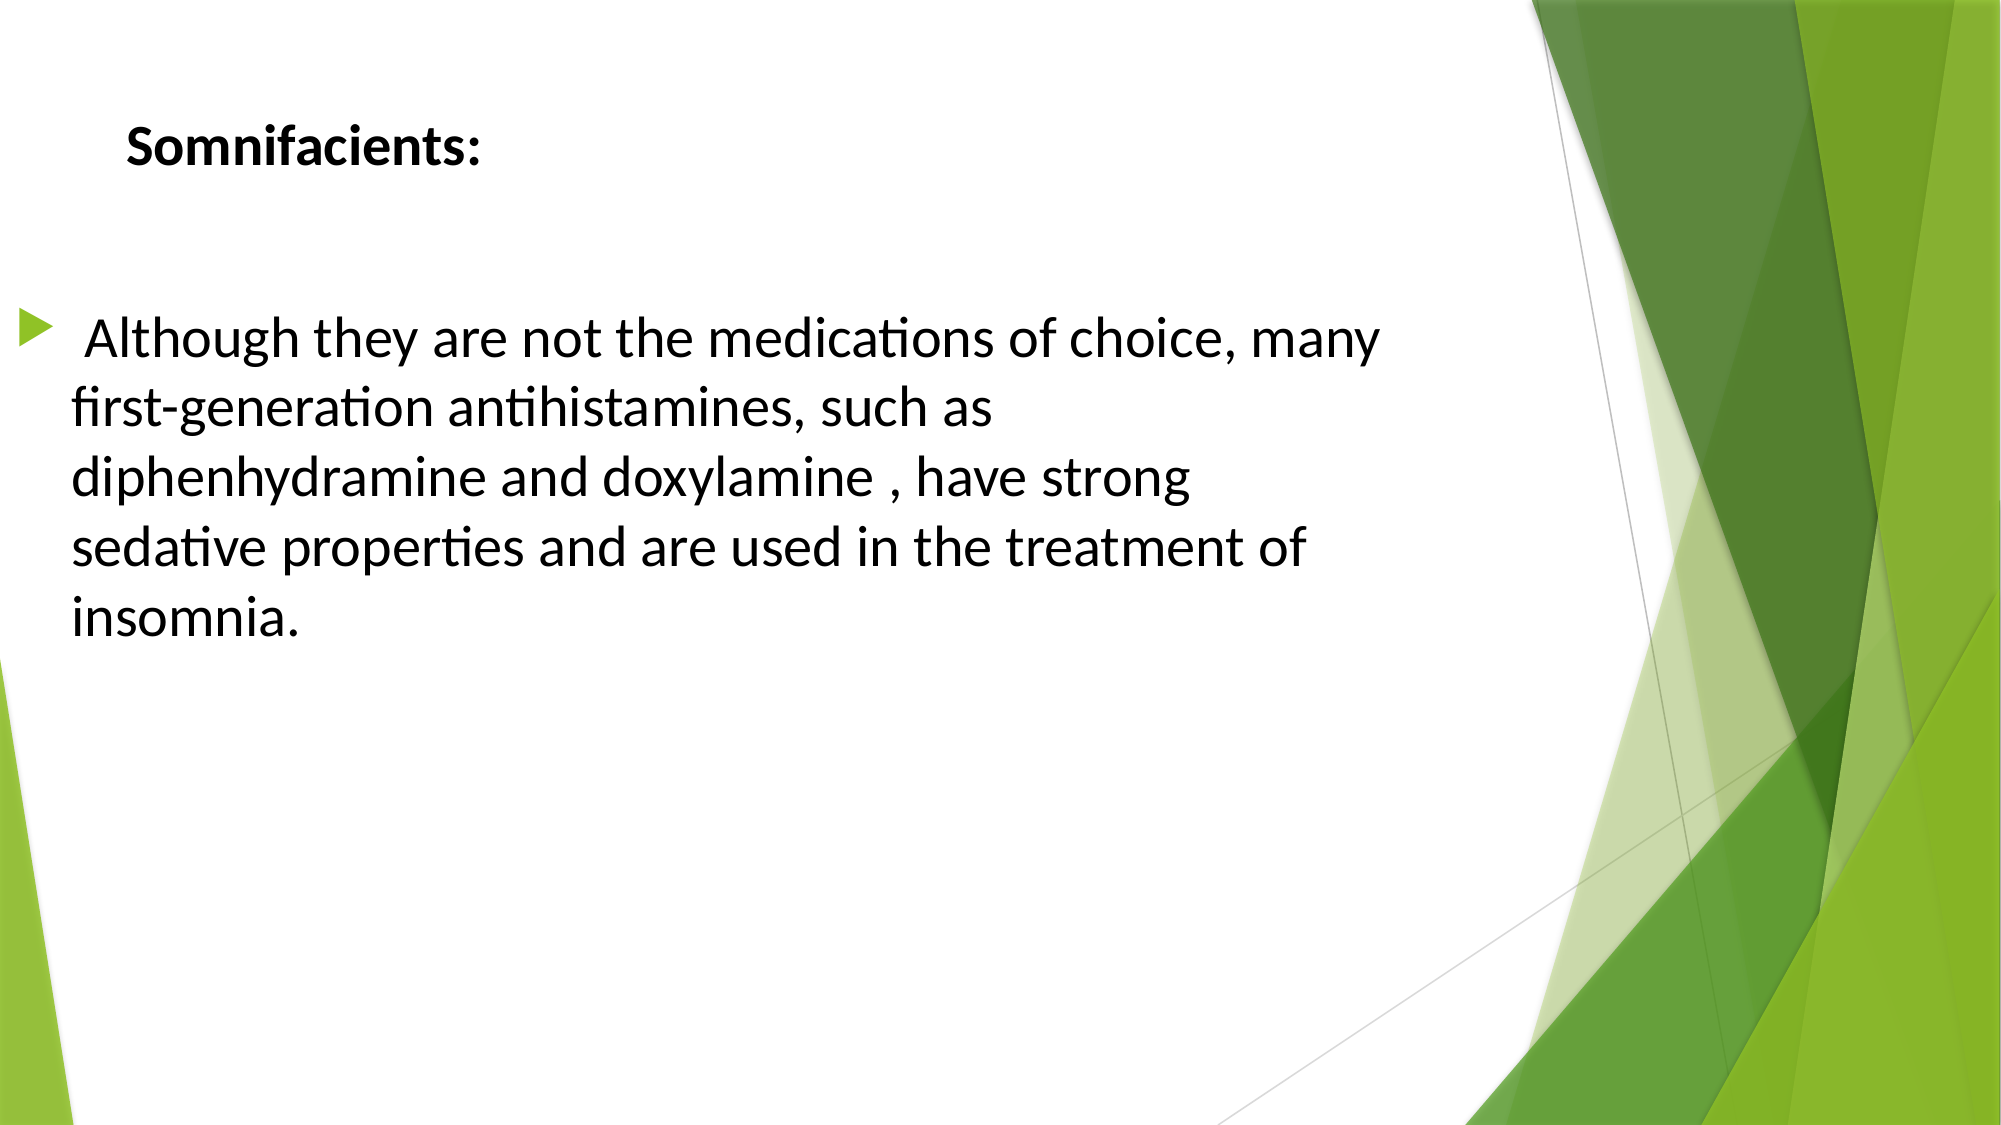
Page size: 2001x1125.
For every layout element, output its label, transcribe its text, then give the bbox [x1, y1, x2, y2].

list Although they are not the medications of choice, many first-generation antihistamines, such as diphenhydramine and doxylamine , have strong sedative properties and are used in the treatment of insomnia. [0, 291, 1411, 928]
title Somnifacients: [111, 99, 1522, 317]
